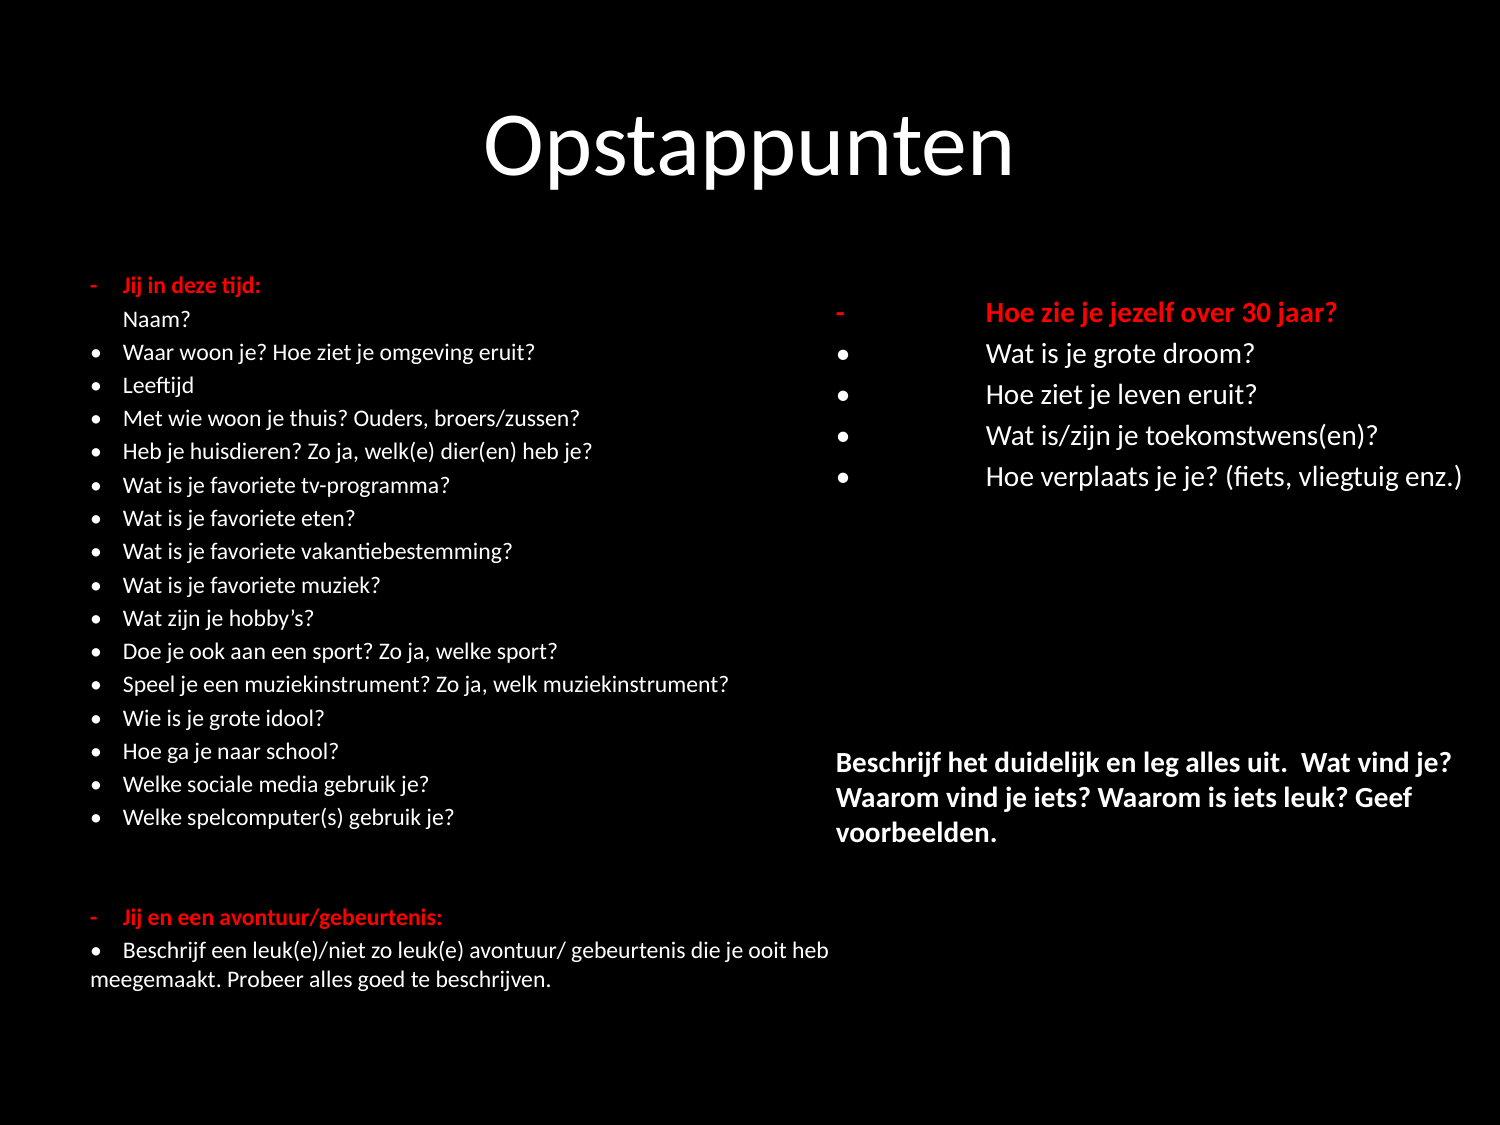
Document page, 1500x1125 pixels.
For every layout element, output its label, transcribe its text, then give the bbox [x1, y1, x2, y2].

list - Jij in deze tijd: Naam? • Waar woon je? Hoe ziet je omgeving eruit? • Leeftijd • Met wie woon je thuis? Ouders, broers/zussen? • Heb je huisdieren? Zo ja, welk(e) dier(en) heb je? • Wat is je favoriete tv-programma? • Wat is je favoriete eten? • Wat is je favoriete vakantiebestemming? • Wat is je favoriete muziek? • Wat zijn je hobby’s? • Doe je ook aan een sport? Zo ja, welke sport? • Speel je een muziekinstrument? Zo ja, welk muziekinstrument? • Wie is je grote idool? • Hoe ga je naar school? • Welke sociale media gebruik je? • Welke spelcomputer(s) gebruik je? - Jij en een avontuur/gebeurtenis: • Beschrijf een leuk(e)/niet zo leuk(e) avontuur/ gebeurtenis die je ooit heb meegemaakt. Probeer alles goed te beschrijven. [75, 262, 880, 1005]
text_box - Hoe zie je jezelf over 30 jaar? • Wat is je grote droom? • Hoe ziet je leven eruit? • Wat is/zijn je toekomstwens(en)? • Hoe verplaats je je? (fiets, vliegtuig enz.) Beschrijf het duidelijk en leg alles uit. Wat vind je? Waarom vind je iets? Waarom is iets leuk? Geef voorbeelden. [820, 244, 1500, 940]
title Opstappunten [75, 45, 1425, 233]
